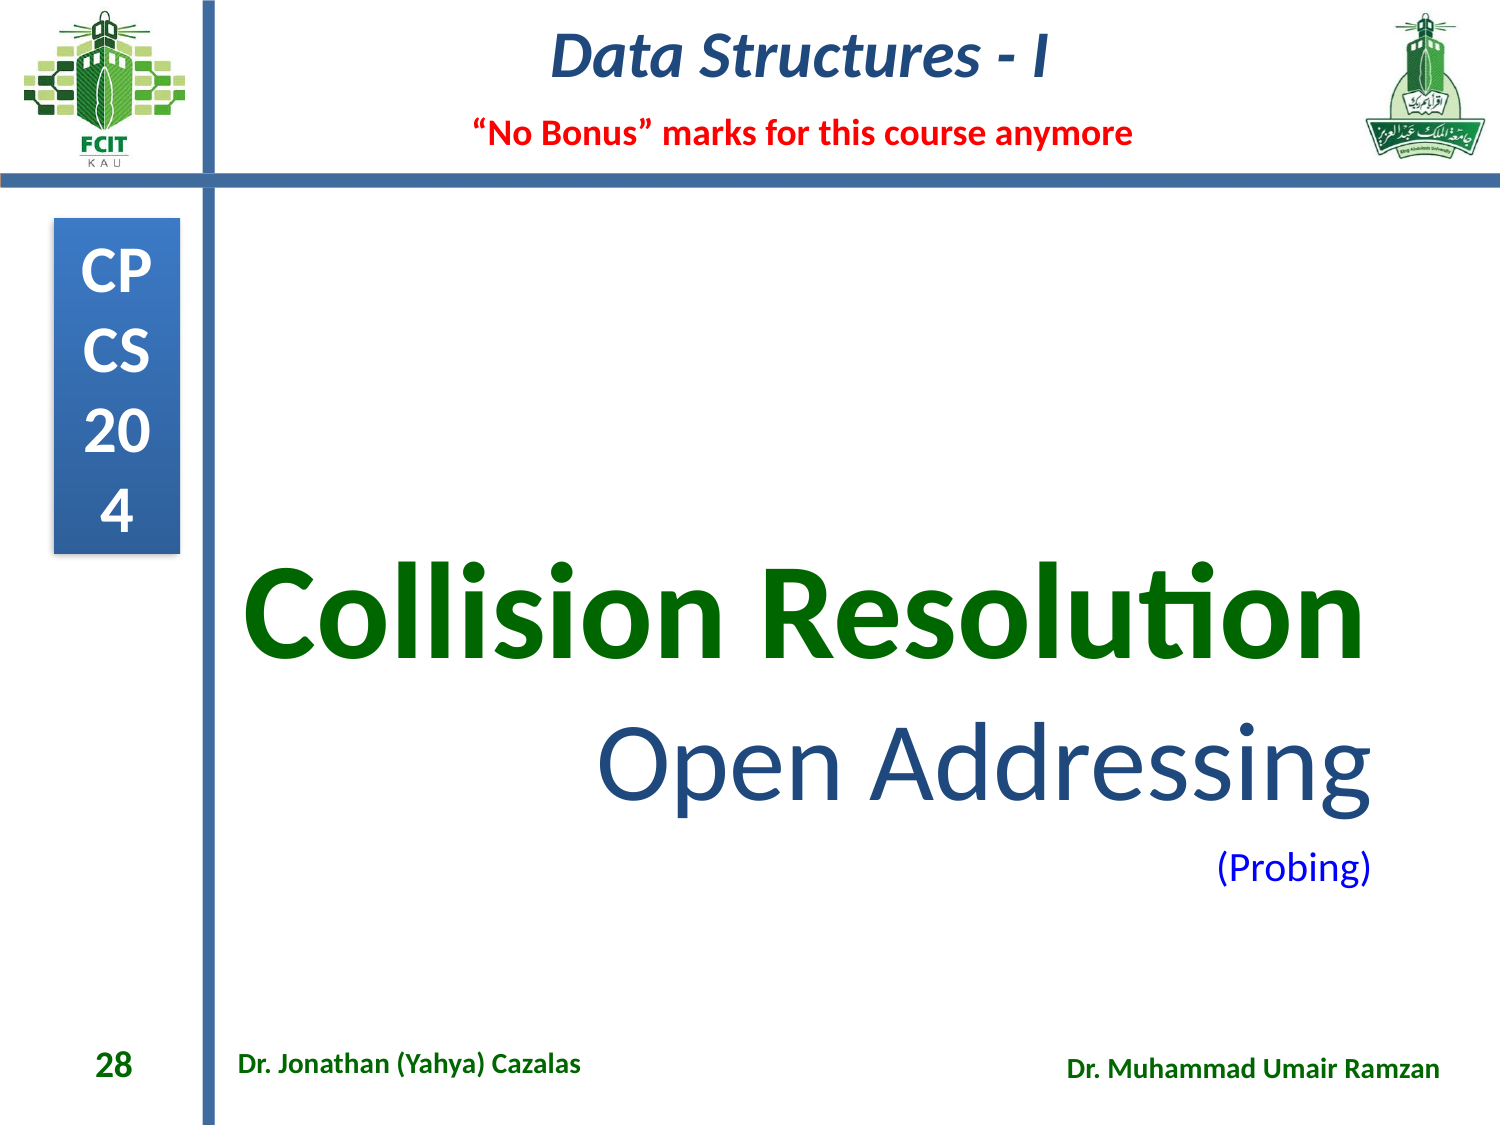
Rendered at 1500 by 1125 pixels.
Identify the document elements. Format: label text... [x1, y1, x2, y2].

title Collision Resolution [208, 317, 1404, 696]
text_box Open Addressing (Probing) [262, 695, 1388, 968]
picture [24, 6, 185, 167]
slide_number 28 [35, 1032, 193, 1092]
picture [1361, 11, 1487, 162]
